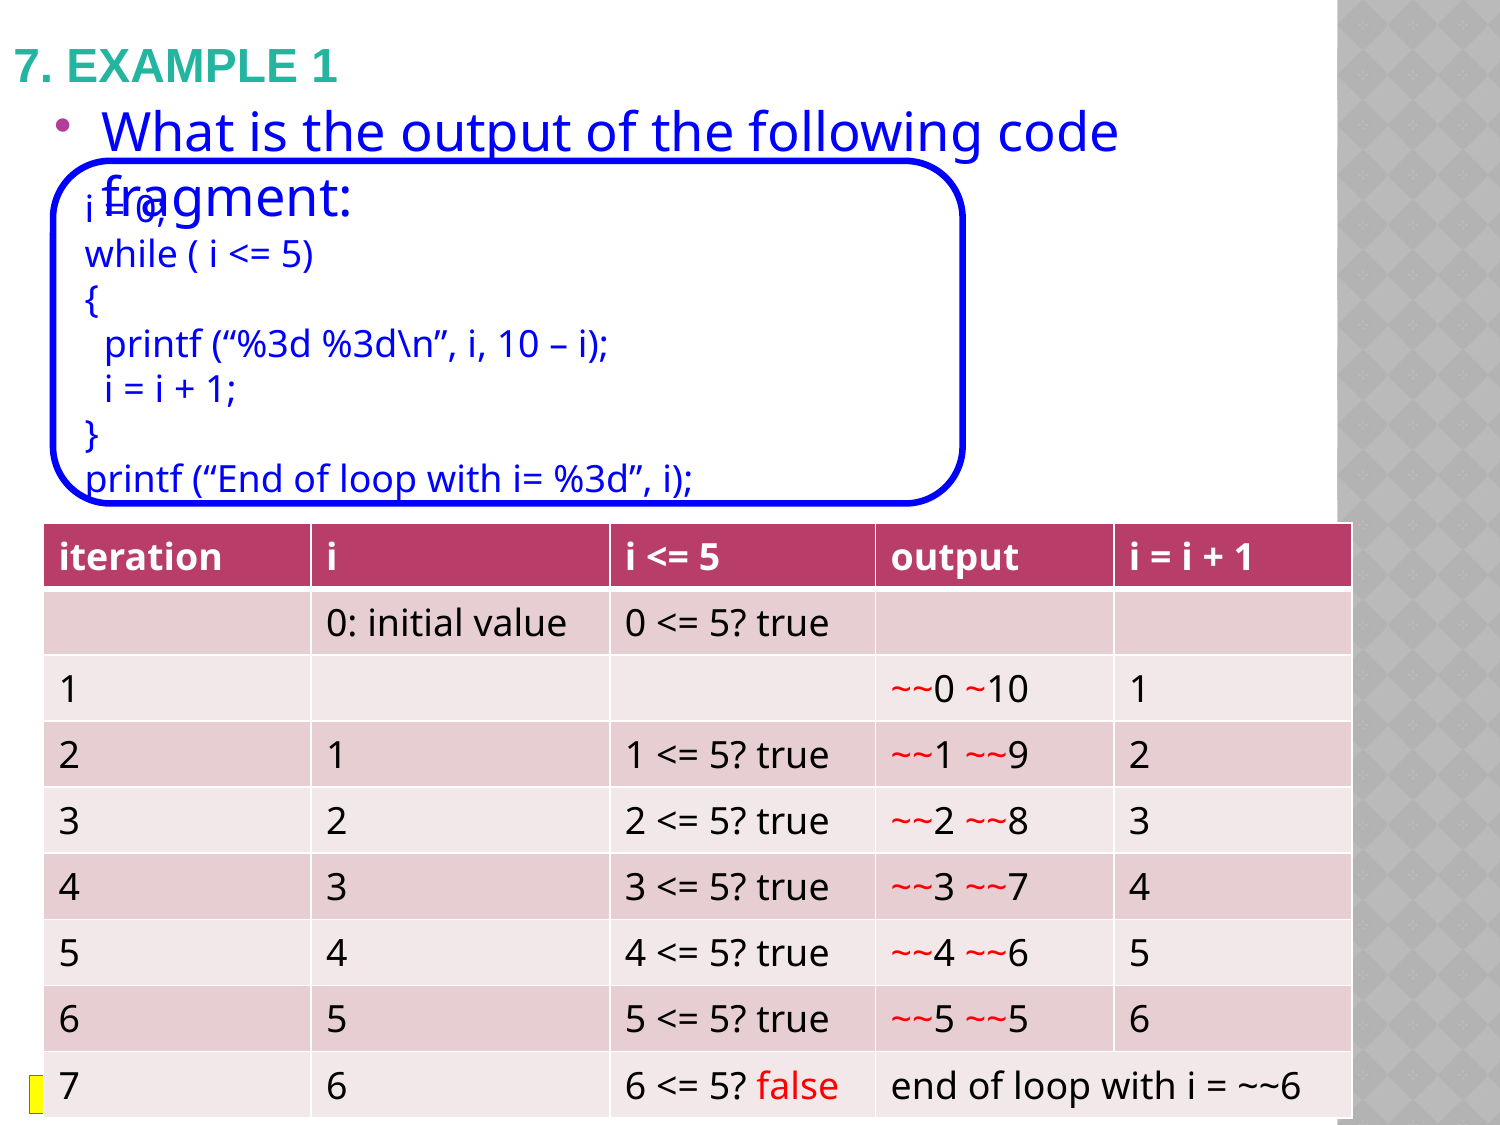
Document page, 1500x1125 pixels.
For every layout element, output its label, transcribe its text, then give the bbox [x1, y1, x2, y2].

table_cell 3 [312, 854, 609, 919]
table_cell [44, 592, 310, 654]
table_cell 1 [312, 722, 609, 786]
table_cell 4 [312, 920, 609, 985]
table_cell 1 <= 5? true [611, 722, 875, 786]
table_header output [876, 524, 1113, 586]
table_cell [1115, 592, 1351, 654]
table_cell 2 [1115, 722, 1351, 786]
table_header i [312, 524, 609, 586]
text_box i = 0; while ( i <= 5) { printf (“%3d %3d\n”, i, 10 – i); i = i + 1; } printf (“End of loop with i= %3d”, i); [49, 157, 966, 507]
table_cell 7 [44, 1052, 310, 1117]
table_header i <= 5 [611, 524, 875, 586]
table_cell ~~1 ~~9 [876, 722, 1113, 786]
table_cell [312, 656, 609, 720]
table_cell 3 <= 5? true [611, 854, 875, 919]
table_cell 6 [1115, 986, 1351, 1051]
table_header i = i + 1 [1115, 524, 1351, 586]
list What is the output of the following code fragment: [41, 90, 1400, 1059]
table_cell 1 [44, 656, 310, 720]
table_cell ~~4 ~~6 [876, 920, 1113, 985]
table_cell 1 [1115, 656, 1351, 720]
table_cell 3 [44, 788, 310, 852]
table_cell end of loop with i = ~~6 [876, 1052, 1351, 1117]
table_cell 4 [1115, 854, 1351, 919]
table_cell ~~5 ~~5 [876, 986, 1113, 1051]
text_box Dr. Soha S. Zaghloul 8 [29, 1075, 43, 1114]
table_cell 6 [44, 986, 310, 1051]
table_cell 2 <= 5? true [611, 788, 875, 852]
table_cell 4 <= 5? true [611, 920, 875, 985]
table_cell 5 [1115, 920, 1351, 985]
table_cell [611, 656, 875, 720]
table_cell 2 [312, 788, 609, 852]
table_cell 6 <= 5? false [611, 1052, 875, 1117]
table_cell 4 [44, 854, 310, 919]
table_cell 2 [44, 722, 310, 786]
table_cell 5 <= 5? true [611, 986, 875, 1051]
title 7. Example 1 [5, 19, 1341, 93]
table_cell 5 [44, 920, 310, 985]
table_cell ~~2 ~~8 [876, 788, 1113, 852]
table_cell ~~3 ~~7 [876, 854, 1113, 919]
table_cell 0: initial value [312, 592, 609, 654]
table_header iteration [44, 524, 310, 586]
table_cell 3 [1115, 788, 1351, 852]
table_cell 0 <= 5? true [611, 592, 875, 654]
table_cell ~~0 ~10 [876, 656, 1113, 720]
table_cell 5 [312, 986, 609, 1051]
table_cell [876, 592, 1113, 654]
table_cell 6 [312, 1052, 609, 1117]
